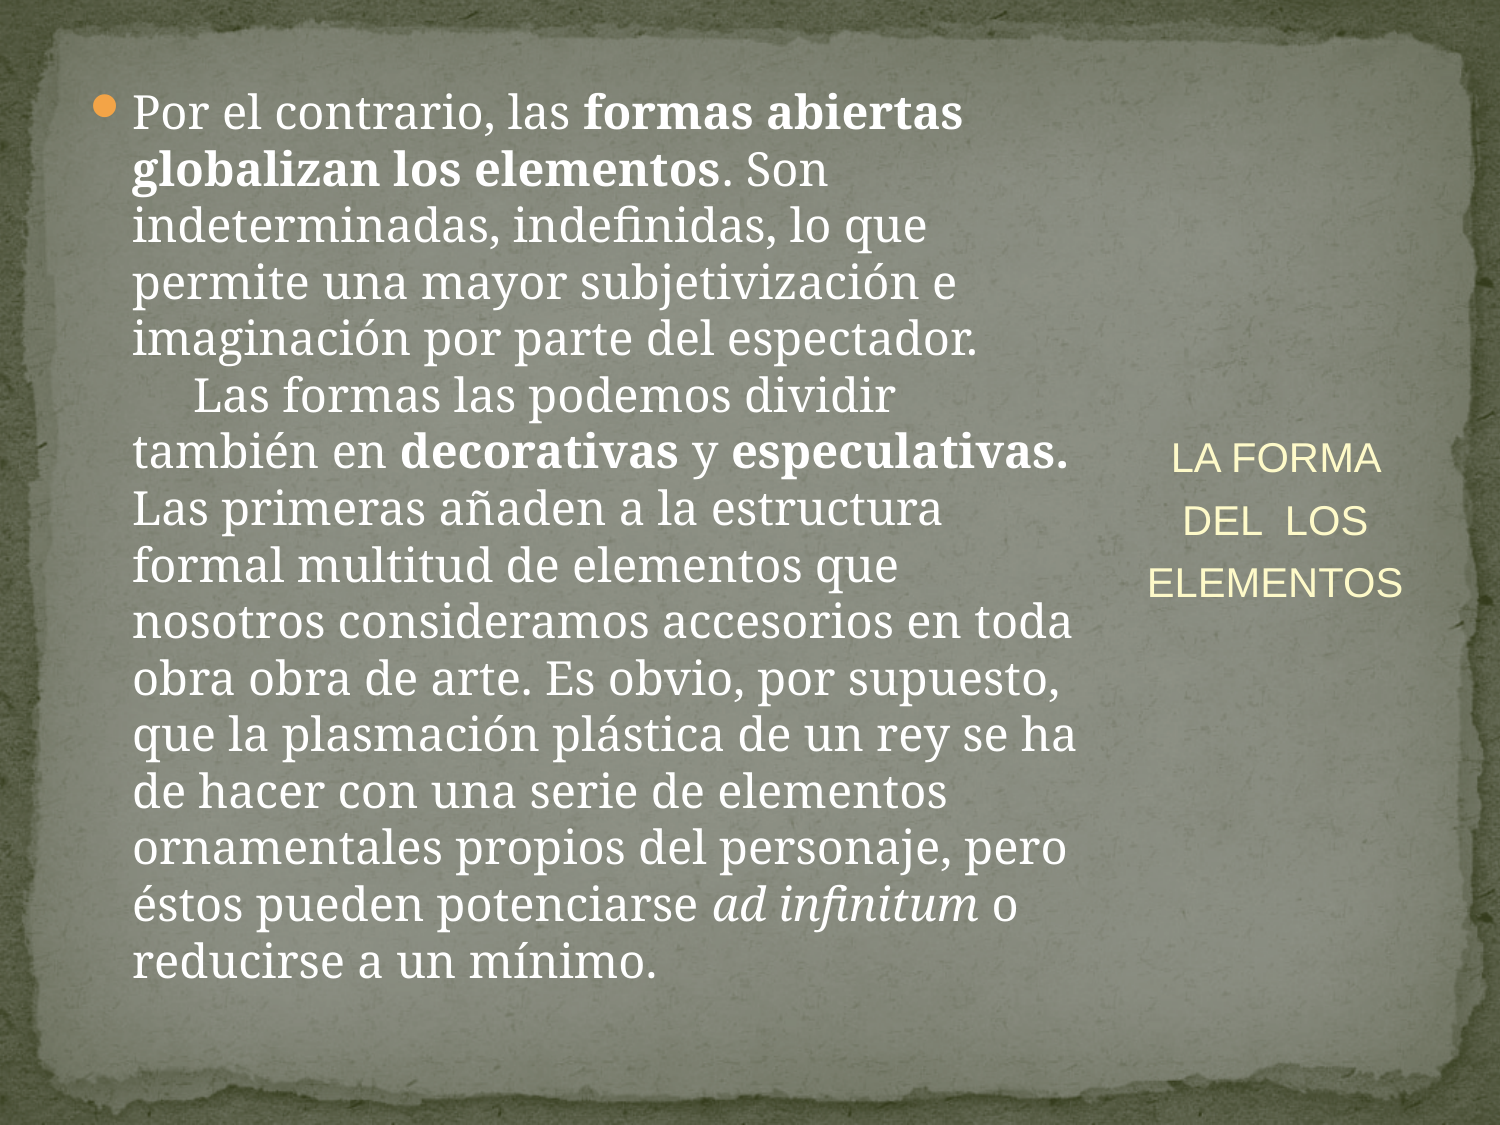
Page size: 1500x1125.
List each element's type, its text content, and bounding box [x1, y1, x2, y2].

list LA FORMA DEL LOS ELEMENTOS [1112, 105, 1438, 997]
list Por el contrario, las formas abiertas globalizan los elementos. Son indeterminadas, indefinidas, lo que permite una mayor subjetivización e imaginación por parte del espectador. Las formas las podemos dividir también en decorativas y especulativas. Las primeras añaden a la estructura formal multitud de elementos que nosotros consideramos accesorios en toda obra obra de arte. Es obvio, por supuesto, que la plasmación plástica de un rey se ha de hacer con una serie de elementos ornamentales propios del personaje, pero éstos pueden potenciarse ad infinitum o reducirse a un mínimo. [75, 75, 1100, 1013]
